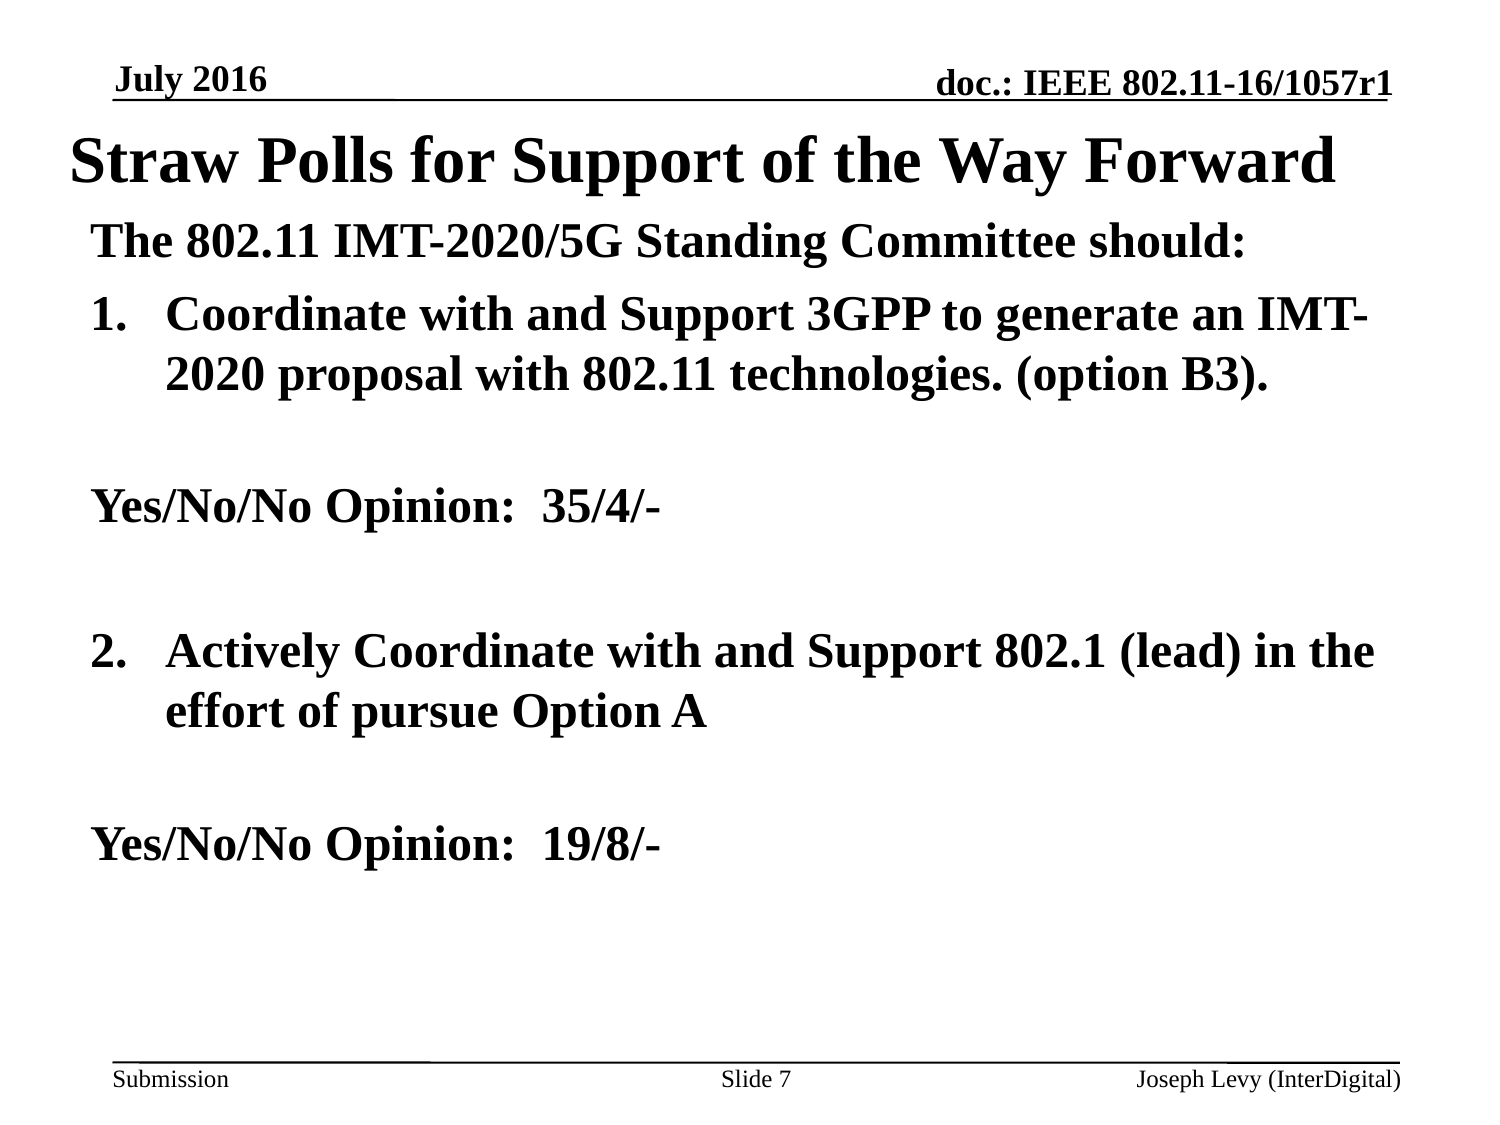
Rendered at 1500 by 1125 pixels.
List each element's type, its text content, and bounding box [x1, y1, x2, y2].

footer Joseph Levy (InterDigital) [878, 1061, 1402, 1093]
slide_number Slide 7 [712, 1061, 800, 1123]
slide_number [114, 54, 423, 100]
list The 802.11 IMT-2020/5G Standing Committee should: Coordinate with and Support 3GPP to generate an IMT-2020 proposal with 802.11 technologies. (option B3). Yes/No/No Opinion: 35/4/- Actively Coordinate with and Support 802.1 (lead) in the effort of pursue Option A Yes/No/No Opinion: 19/8/- [74, 199, 1413, 1050]
title Straw Polls for Support of the Way Forward [43, 112, 1382, 201]
